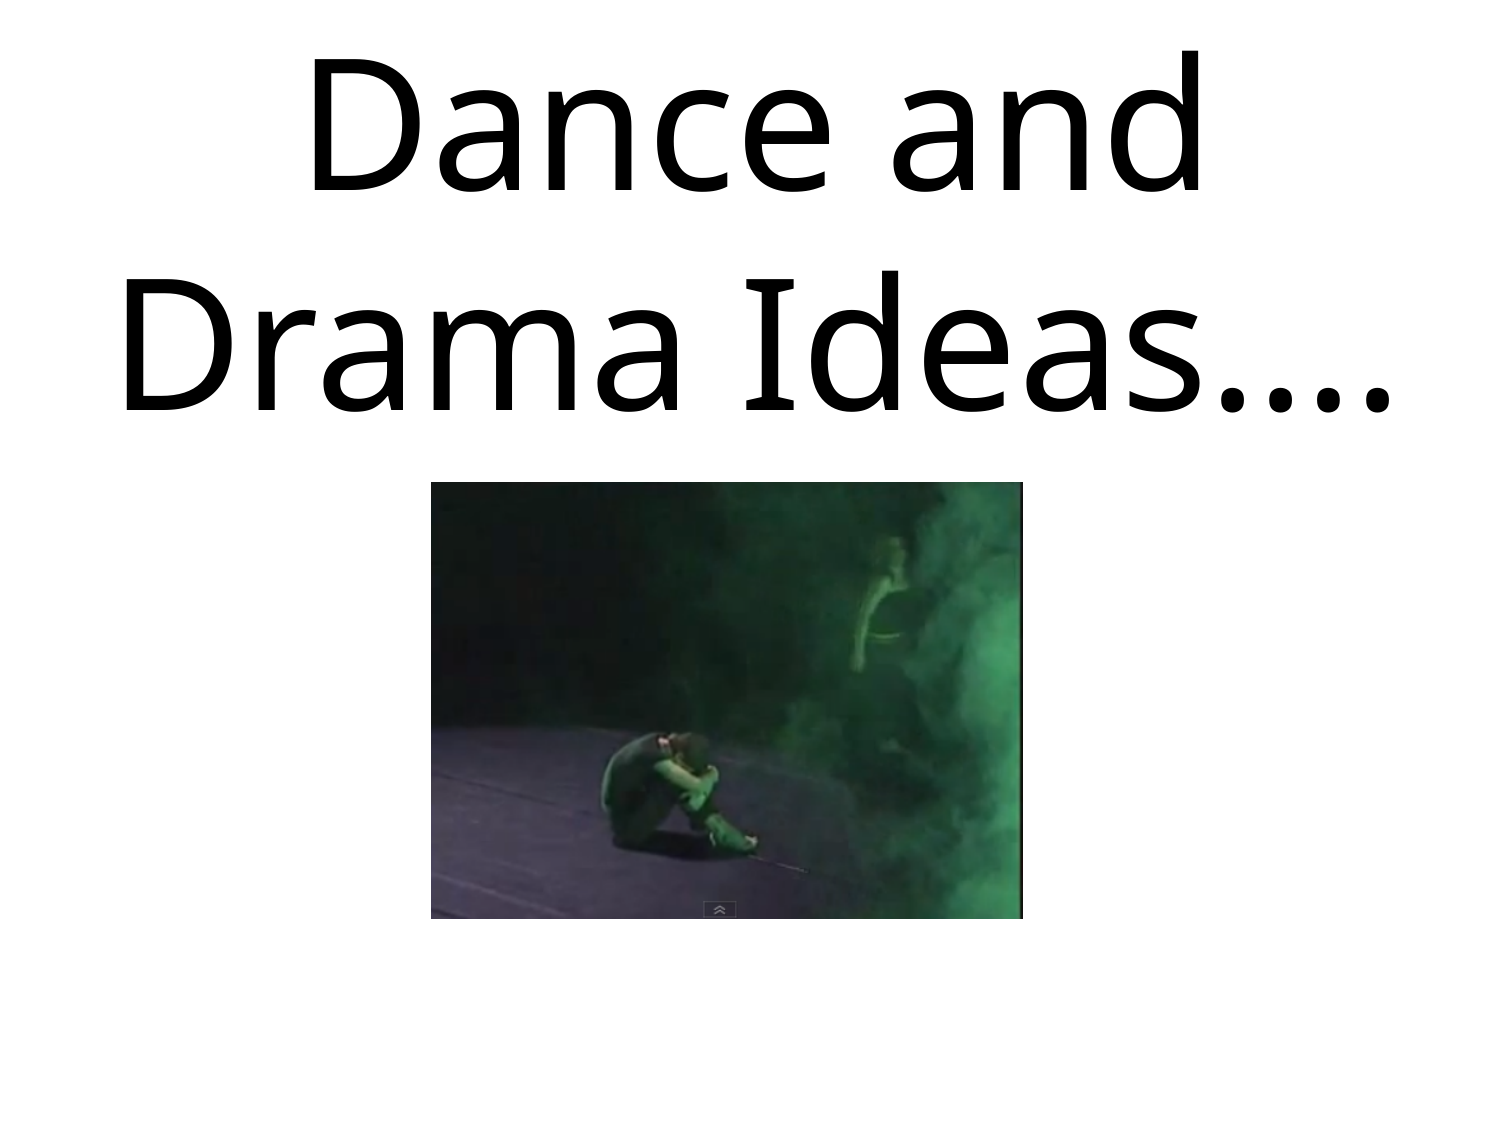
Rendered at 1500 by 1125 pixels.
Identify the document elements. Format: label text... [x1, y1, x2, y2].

text_box Dance and Drama Ideas…. [37, 0, 1475, 455]
picture [430, 481, 1023, 919]
